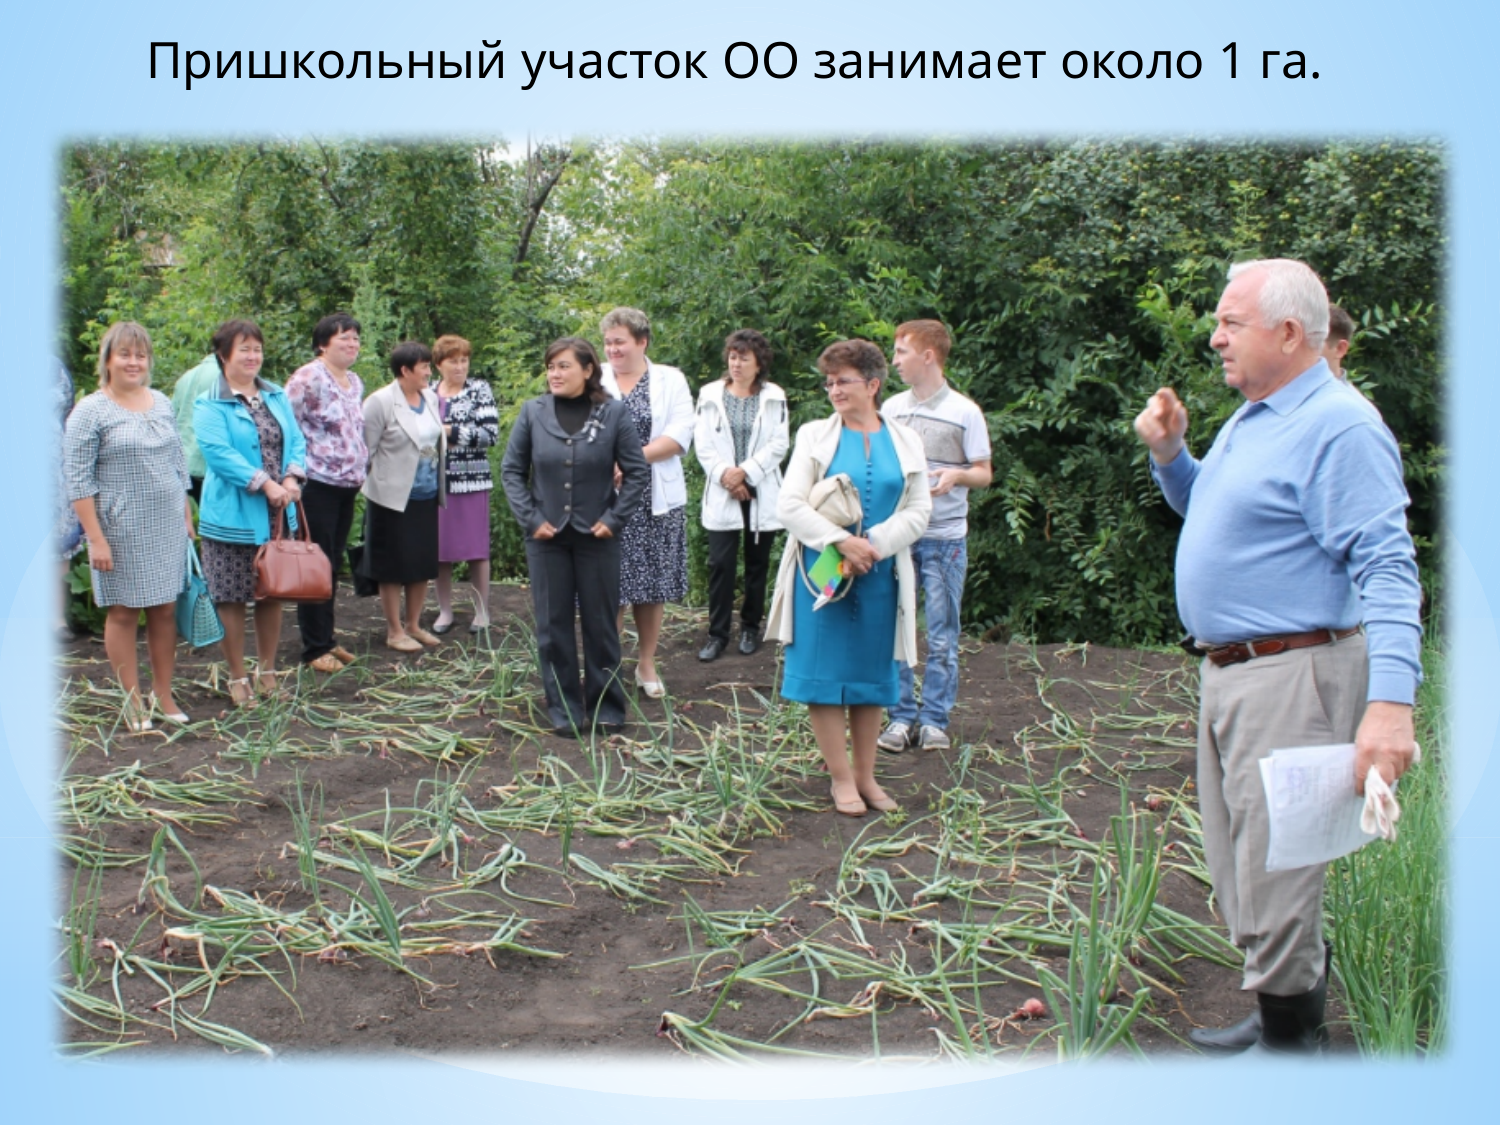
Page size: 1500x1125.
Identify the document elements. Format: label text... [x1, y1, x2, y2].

picture [44, 125, 1464, 1072]
text_box Пришкольный участок ОО занимает около 1 га. [131, 21, 1339, 97]
